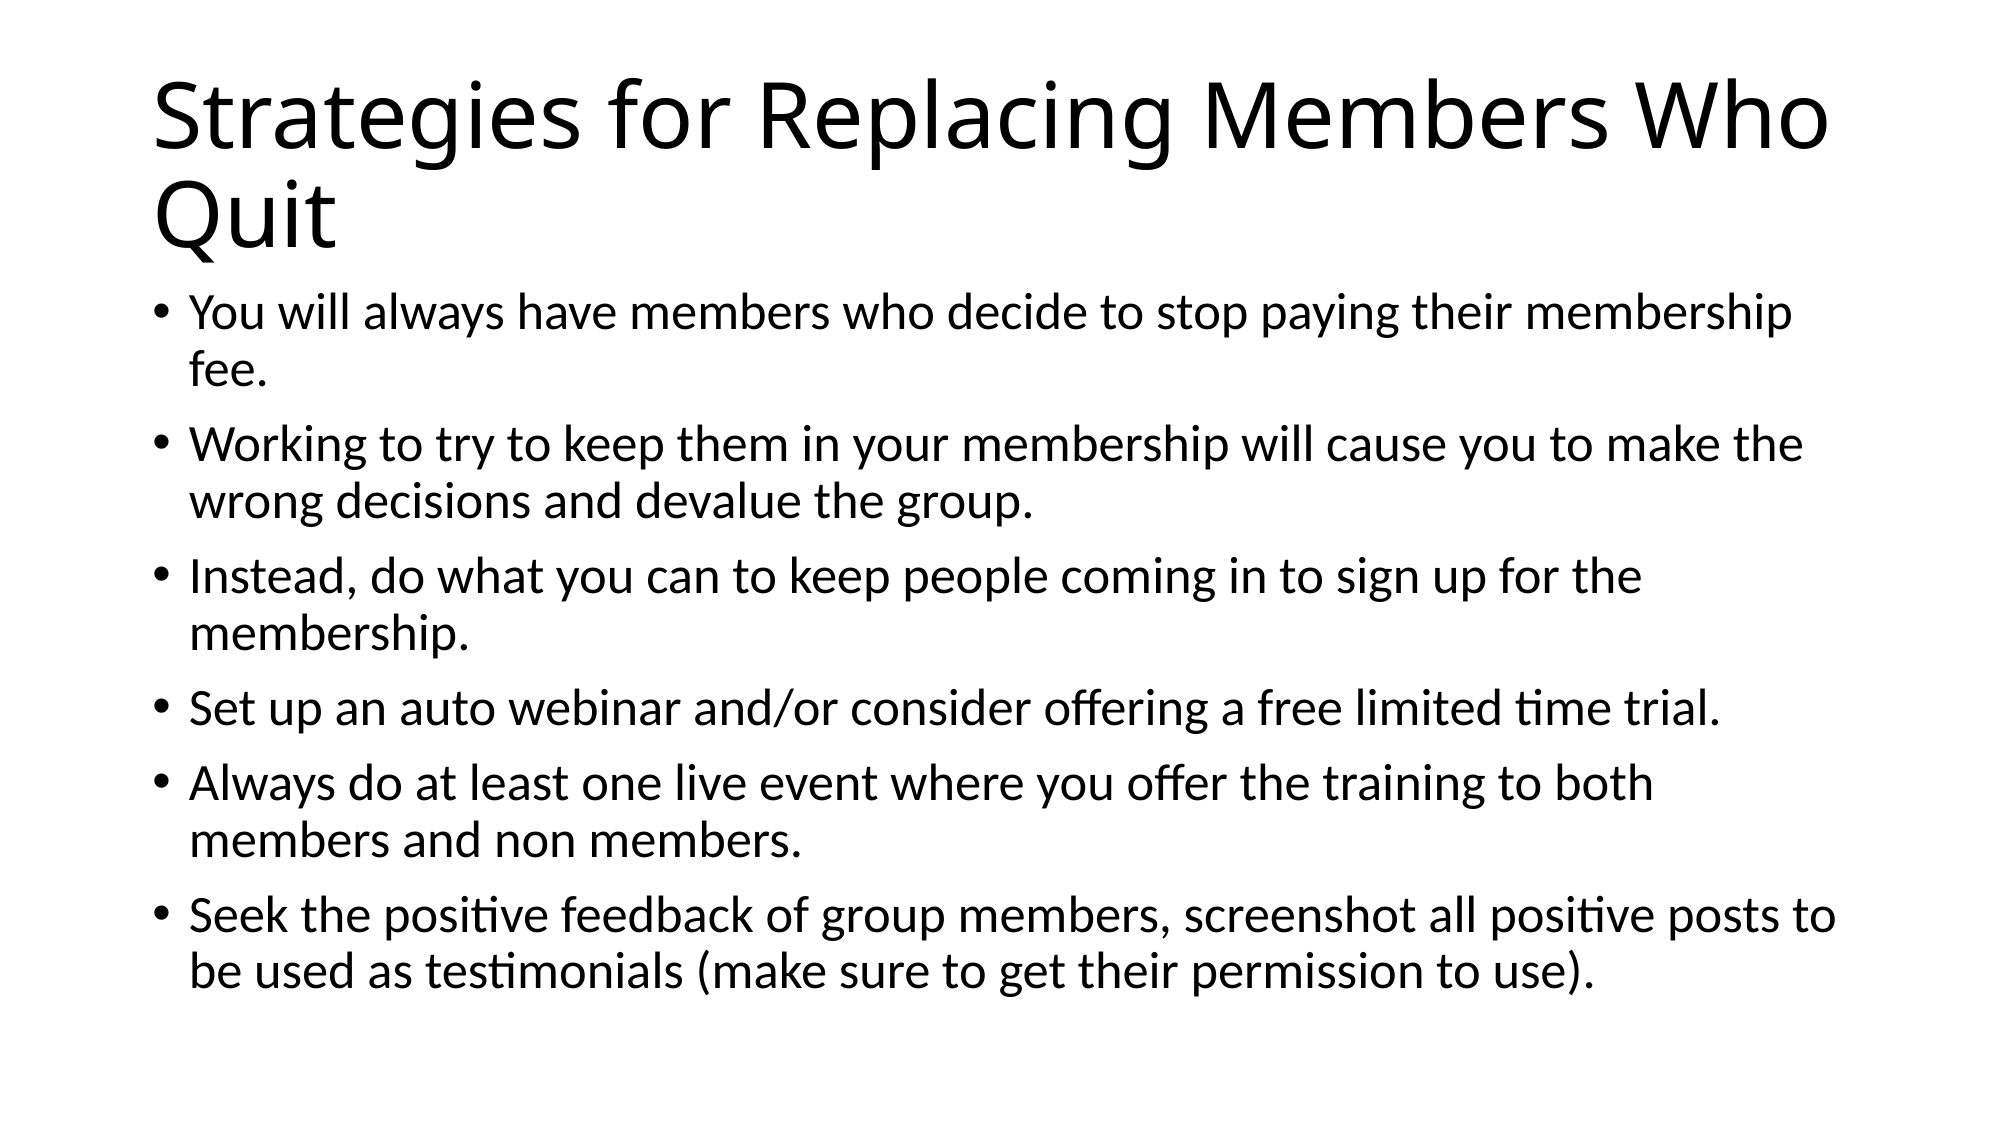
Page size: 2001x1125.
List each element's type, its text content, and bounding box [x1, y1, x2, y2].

list You will always have members who decide to stop paying their membership fee. Working to try to keep them in your membership will cause you to make the wrong decisions and devalue the group. Instead, do what you can to keep people coming in to sign up for the membership. Set up an auto webinar and/or consider offering a free limited time trial. Always do at least one live event where you offer the training to both members and non members. Seek the positive feedback of group members, screenshot all positive posts to be used as testimonials (make sure to get their permission to use). [137, 277, 1863, 1019]
title Strategies for Replacing Members Who Quit [137, 59, 1863, 277]
